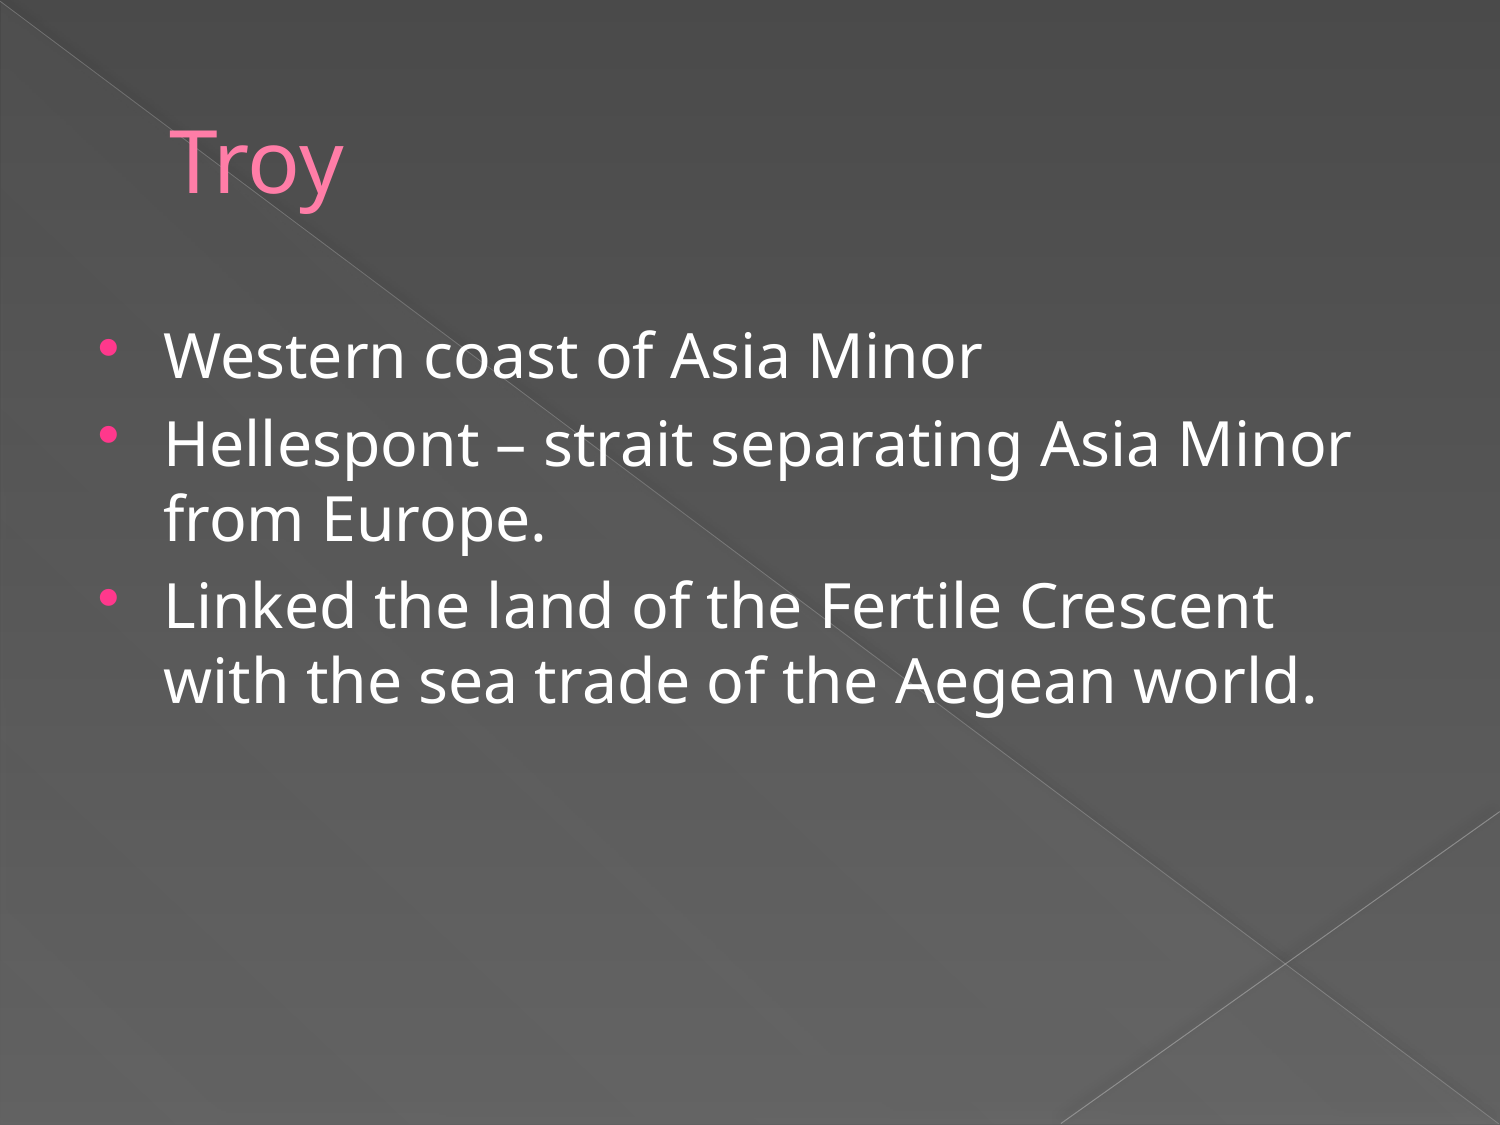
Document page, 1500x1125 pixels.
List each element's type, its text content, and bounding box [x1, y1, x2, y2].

list Western coast of Asia Minor Hellespont – strait separating Asia Minor from Europe. Linked the land of the Fertile Crescent with the sea trade of the Aegean world. [75, 308, 1425, 1059]
title Troy [75, 43, 1425, 274]
